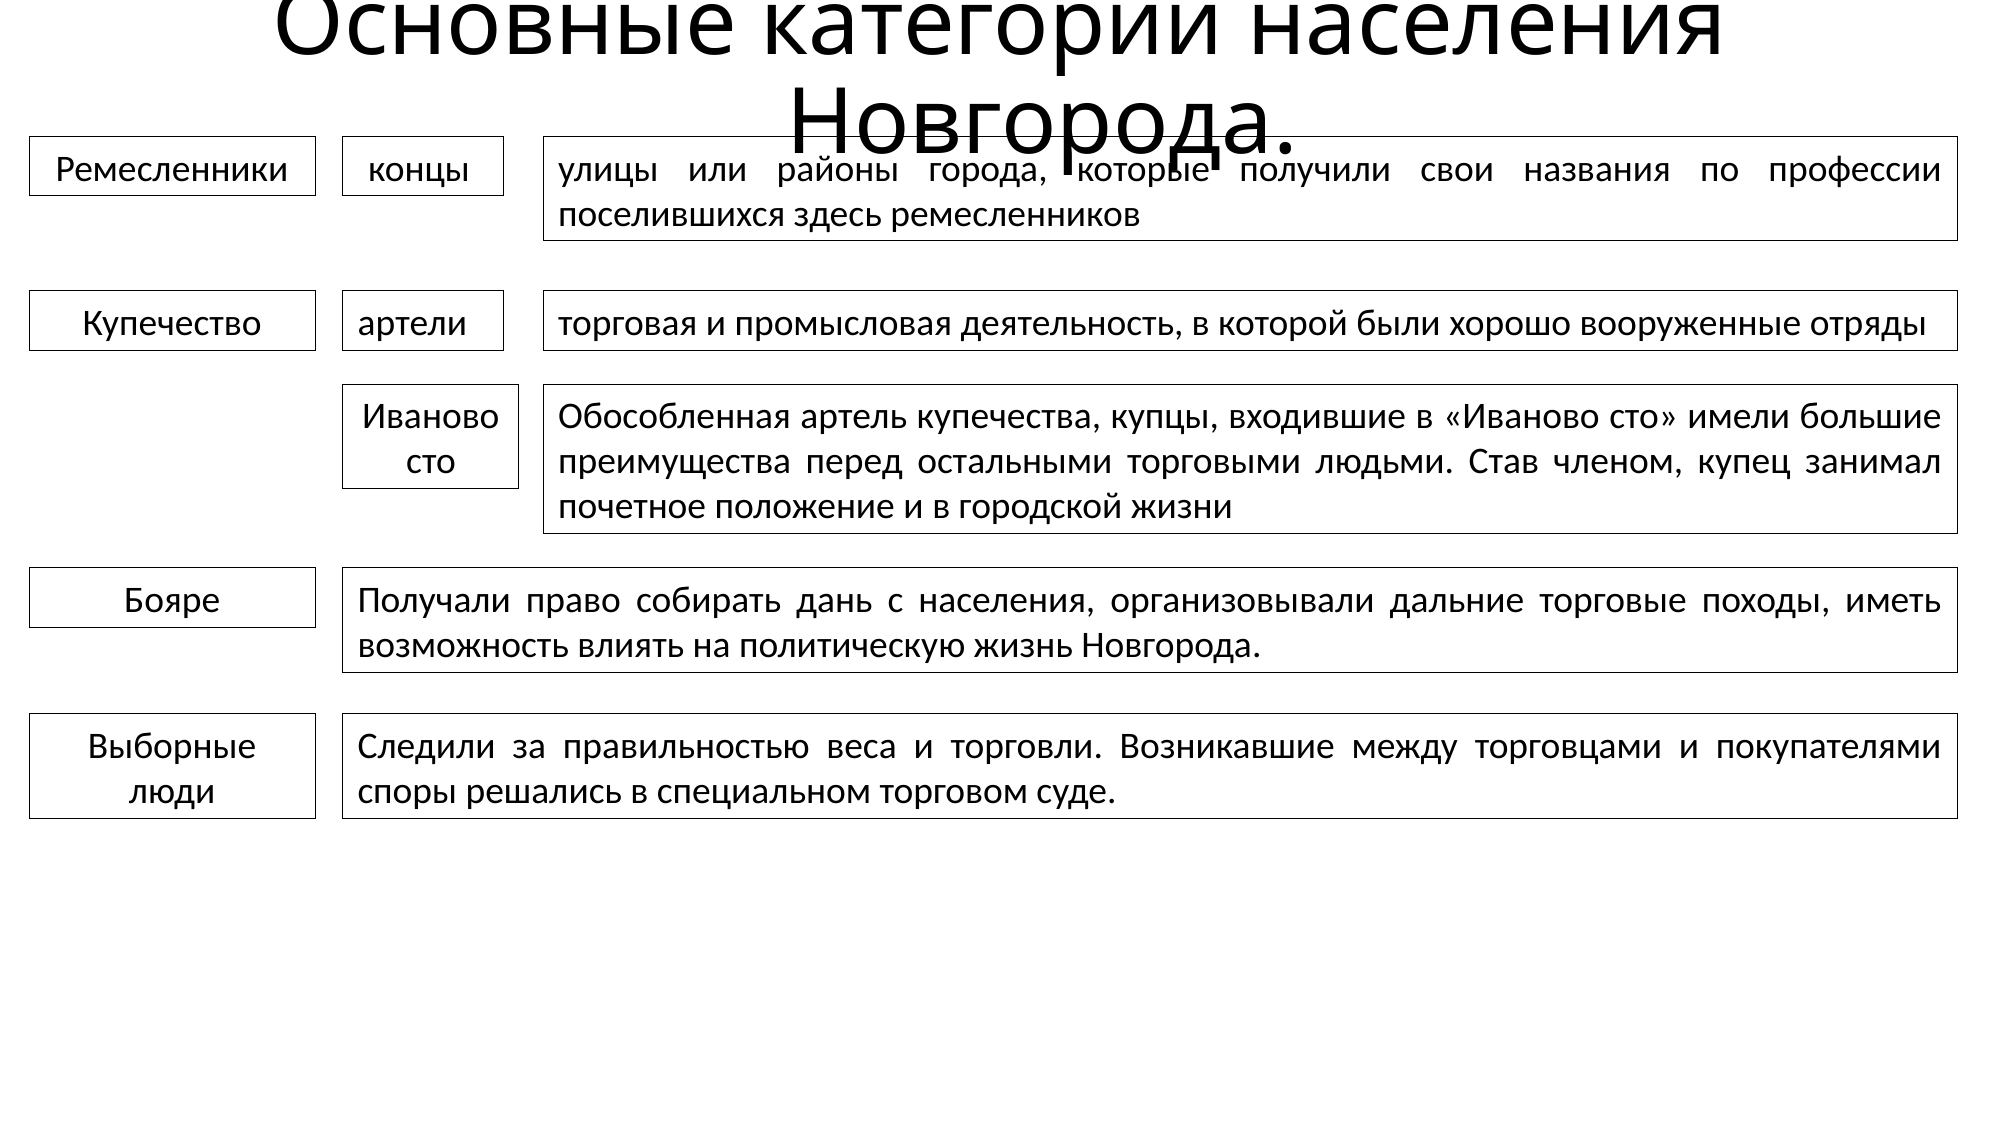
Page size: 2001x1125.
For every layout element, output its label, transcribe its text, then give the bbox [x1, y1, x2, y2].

text_box Иваново сто [342, 384, 519, 489]
text_box Купечество [29, 290, 316, 351]
text_box Бояре [29, 567, 316, 628]
text_box торговая и промысловая деятельность, в которой были хорошо вооруженные отряды [543, 290, 1958, 351]
text_box концы [342, 136, 504, 196]
text_box Получали право собирать дань с населения, организовывали дальние торговые походы, иметь возможность влиять на политическую жизнь Новгорода. [342, 567, 1958, 673]
text_box Следили за правильностью веса и торговли. Возникавшие между торговцами и покупателями споры решались в специальном торговом суде. [342, 713, 1958, 819]
text_box артели [342, 290, 504, 351]
title Основные категории населения Новгорода. [137, 12, 1863, 137]
text_box Ремесленники [29, 136, 316, 196]
text_box улицы или районы города, которые получили свои названия по профессии поселившихся здесь ремесленников [543, 136, 1958, 241]
text_box Выборные люди [29, 713, 316, 819]
text_box Обособленная артель купечества, купцы, входившие в «Иваново сто» имели большие преимущества перед остальными торговыми людьми. Став членом, купец занимал почетное положение и в городской жизни [543, 384, 1958, 534]
